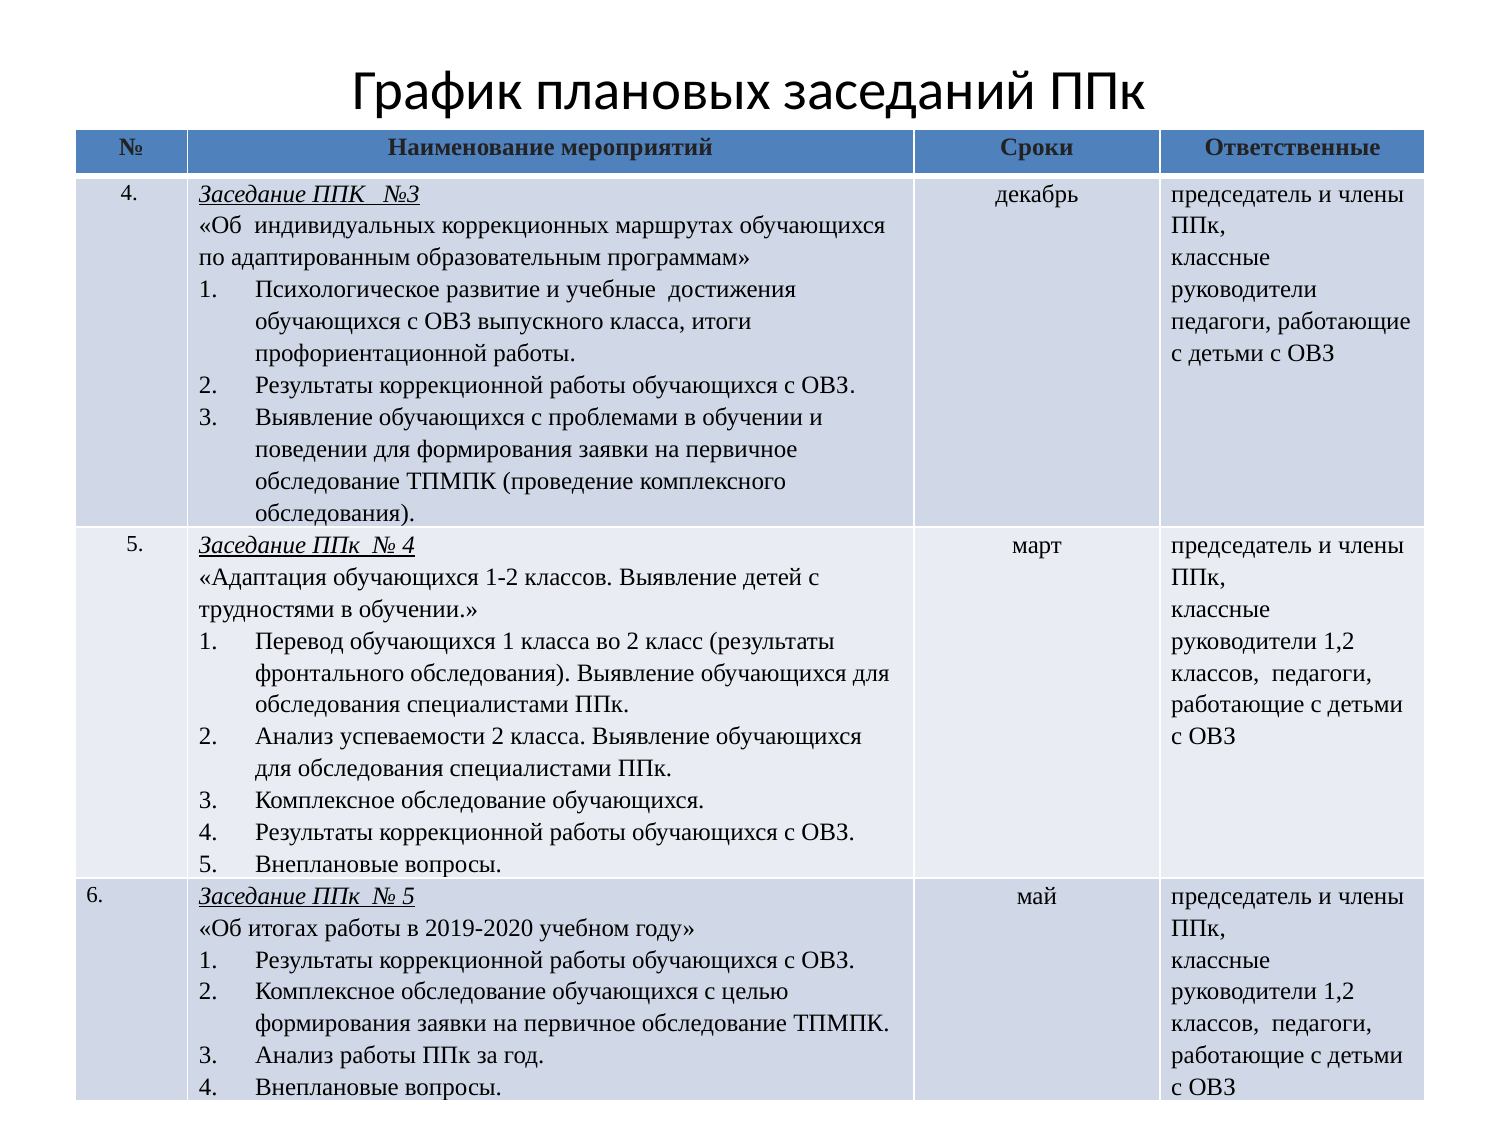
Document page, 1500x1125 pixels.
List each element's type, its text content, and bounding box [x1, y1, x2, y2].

table_header Сроки [915, 130, 1159, 173]
table_cell Заседание ППК №3 «Об индивидуальных коррекционных маршрутах обучающихся по адаптированным образовательным программам» Психологическое развитие и учебные достижения обучающихся с ОВЗ выпускного класса, итоги профориентационной работы. Результаты коррекционной работы обучающихся с ОВЗ. Выявление обучающихся с проблемами в обучении и поведении для формирования заявки на первичное обследование ТПМПК (проведение комплексного обследования). [188, 179, 913, 526]
table_cell 4. [76, 179, 187, 526]
table_header Наименование мероприятий [188, 130, 913, 173]
table_cell Заседание ППк № 5 «Об итогах работы в 2019-2020 учебном году» Результаты коррекционной работы обучающихся с ОВЗ. Комплексное обследование обучающихся с целью формирования заявки на первичное обследование ТПМПК. Анализ работы ППк за год. Внеплановые вопросы. [188, 879, 913, 1100]
table_cell март [915, 528, 1159, 877]
table_cell 5. [76, 528, 187, 877]
table_cell председатель и члены ППк, классные руководители 1,2 классов, педагоги, работающие с детьми с ОВЗ [1161, 528, 1424, 877]
table_cell 6. [76, 879, 187, 1100]
table_header № [76, 130, 187, 173]
title График плановых заседаний ППк [75, 45, 1425, 128]
table_header Ответственные [1161, 130, 1424, 173]
table_cell председатель и члены ППк, классные руководители 1,2 классов, педагоги, работающие с детьми с ОВЗ [1161, 879, 1424, 1100]
table_cell Заседание ППк № 4 «Адаптация обучающихся 1-2 классов. Выявление детей с трудностями в обучении.» Перевод обучающихся 1 класса во 2 класс (результаты фронтального обследования). Выявление обучающихся для обследования специалистами ППк. Анализ успеваемости 2 класса. Выявление обучающихся для обследования специалистами ППк. Комплексное обследование обучающихся. Результаты коррекционной работы обучающихся с ОВЗ. Внеплановые вопросы. [188, 528, 913, 877]
table_cell декабрь [915, 179, 1159, 526]
table_cell май [915, 879, 1159, 1100]
table_cell председатель и члены ППк, классные руководители педагоги, работающие с детьми с ОВЗ [1161, 179, 1424, 526]
